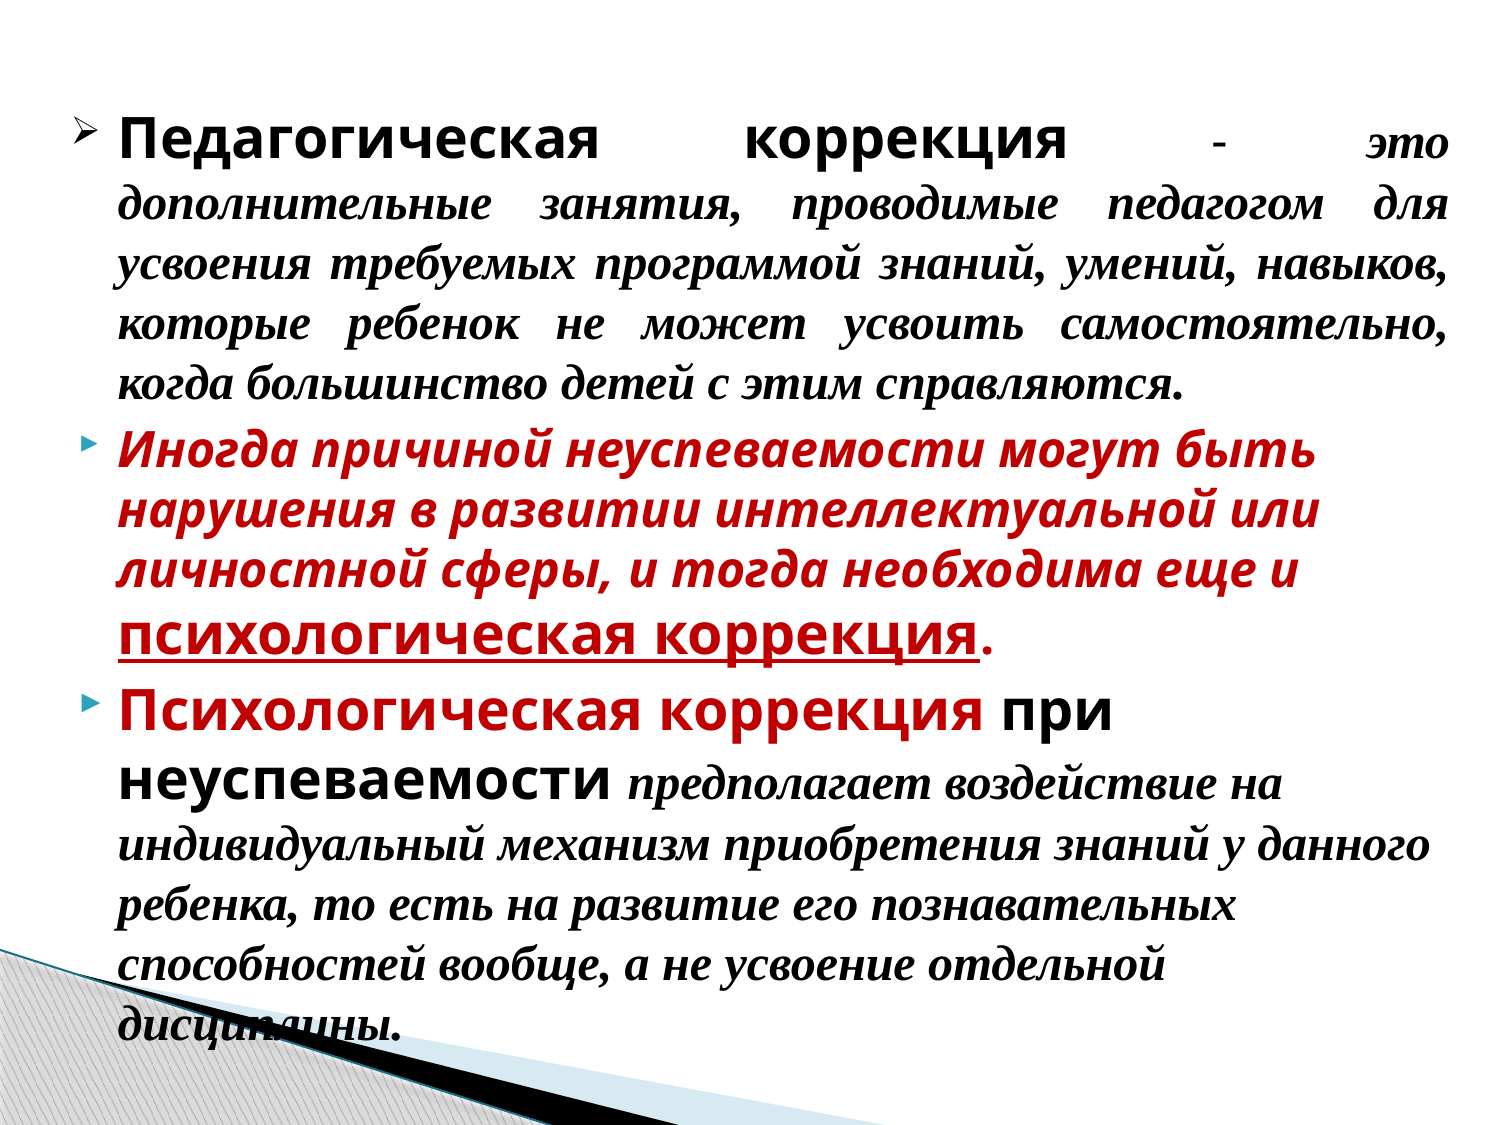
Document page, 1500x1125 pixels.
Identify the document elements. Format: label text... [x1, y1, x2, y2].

list Педагогическая коррекция - это дополнительные занятия, проводимые педагогом для усвоения требуемых программой знаний, умений, навыков, которые ребенок не может усвоить самостоятельно, когда большинство детей с этим справляются. Иногда причиной неуспеваемости могут быть нарушения в развитии интеллектуальной или личностной сферы, и тогда необходима еще и психологическая коррекция. Психологическая коррекция при неуспеваемости предполагает воздействие на индивидуальный механизм приобретения знаний у данного ребенка, то есть на развитие его познавательных способностей вообще, а не усвоение отдельной дисциплины. [46, 93, 1465, 1079]
